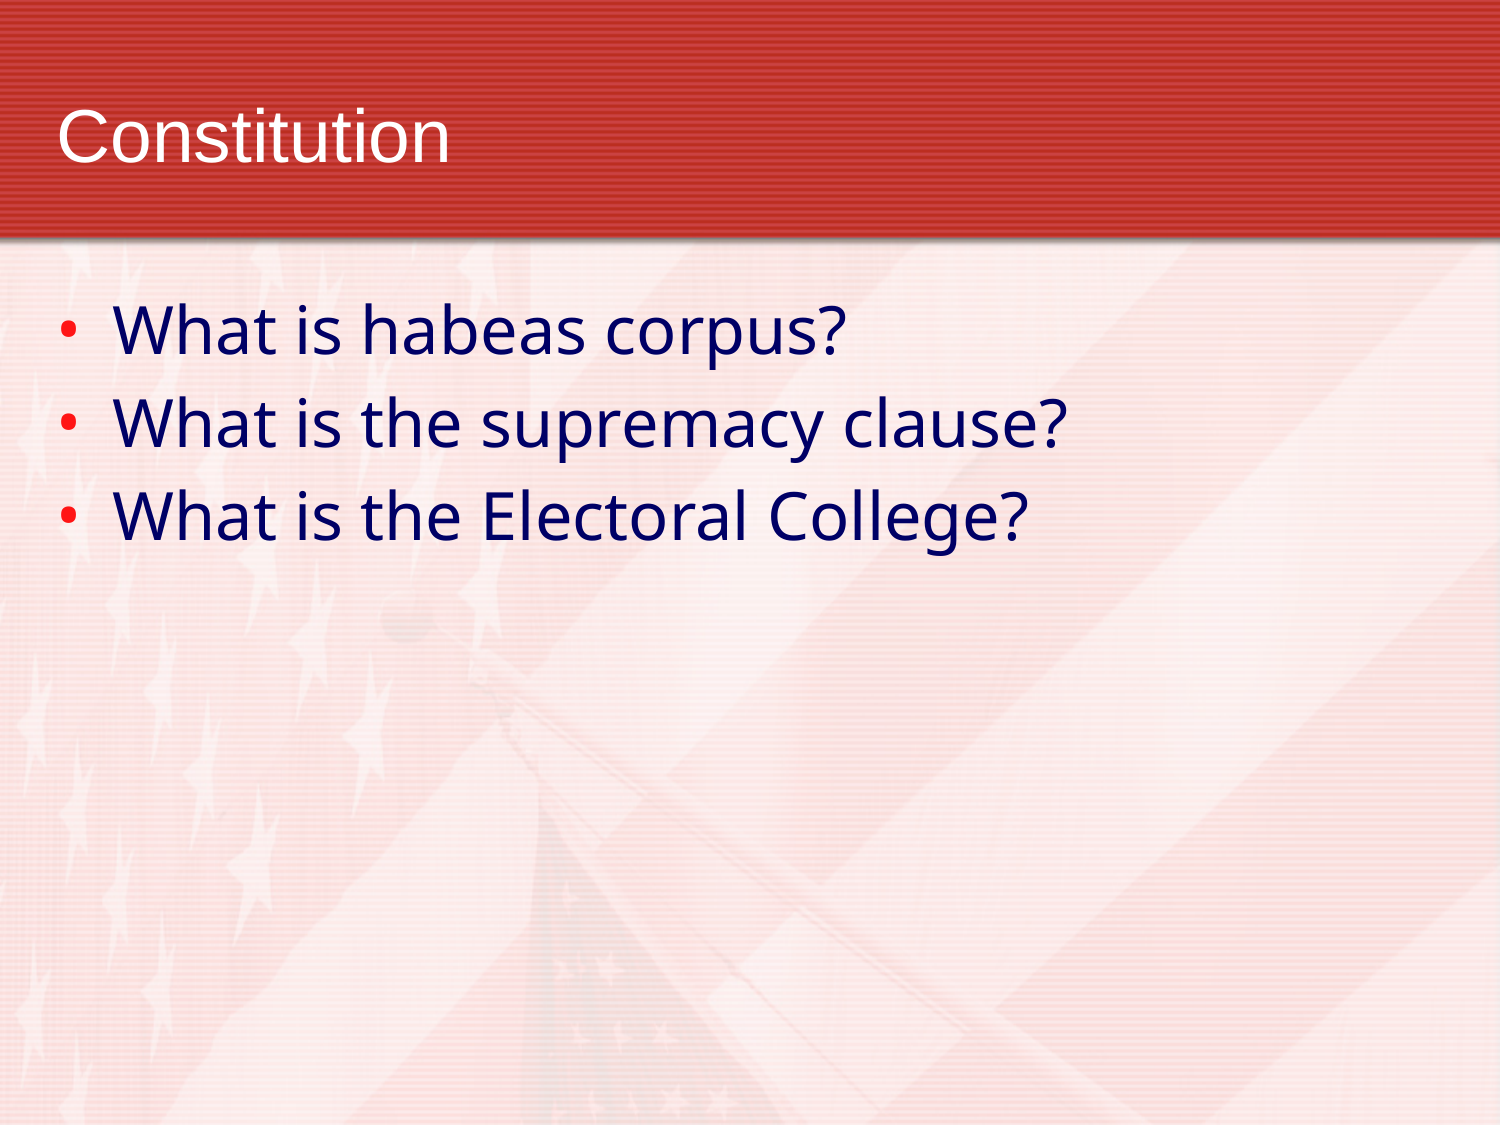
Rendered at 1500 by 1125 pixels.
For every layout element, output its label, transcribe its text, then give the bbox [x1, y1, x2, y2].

title Constitution [41, 42, 1459, 186]
picture [0, 0, 1500, 1125]
list What is habeas corpus? What is the supremacy clause? What is the Electoral College? [41, 279, 1459, 1094]
